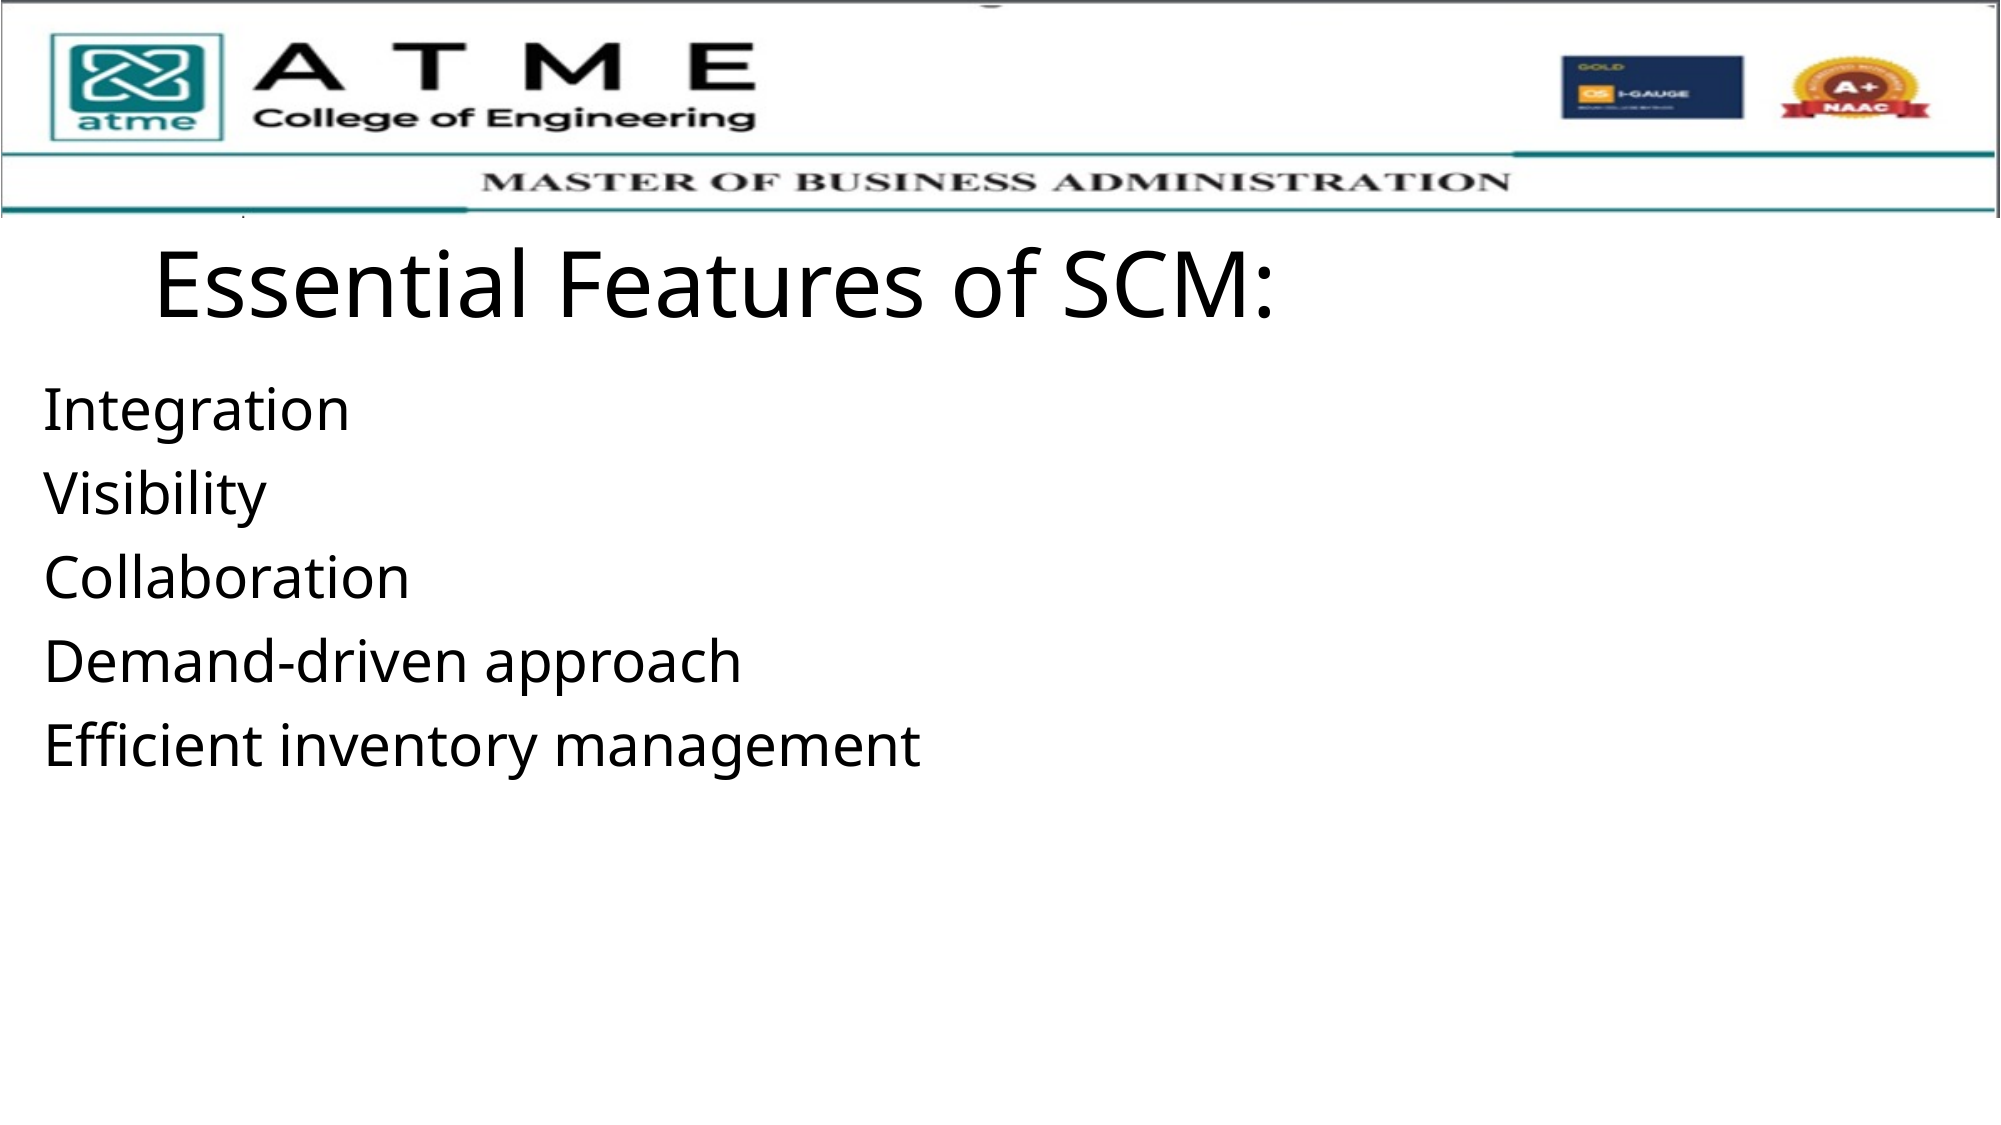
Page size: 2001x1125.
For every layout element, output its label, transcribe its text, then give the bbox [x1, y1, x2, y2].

picture [1, 0, 2000, 218]
title Essential Features of SCM: [137, 221, 1863, 355]
list Integration Visibility Collaboration Demand-driven approach Efficient inventory management [28, 373, 1979, 1103]
